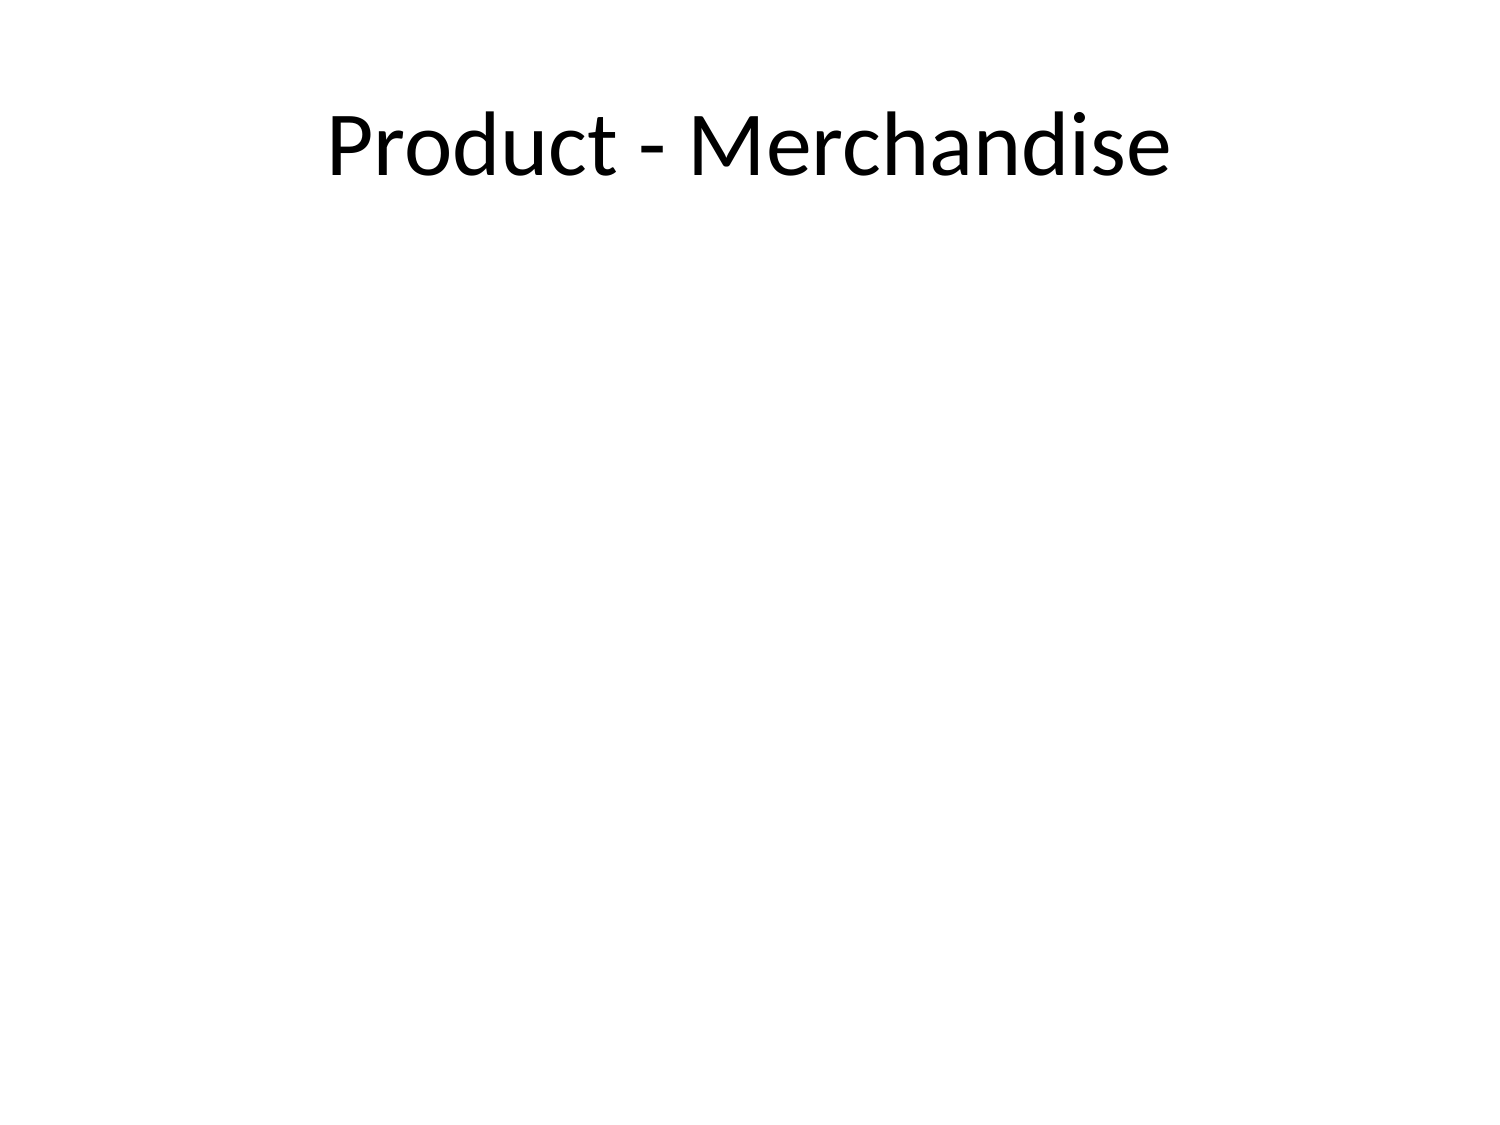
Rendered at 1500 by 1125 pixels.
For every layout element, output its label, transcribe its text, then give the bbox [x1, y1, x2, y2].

title Product - Merchandise [75, 45, 1425, 233]
